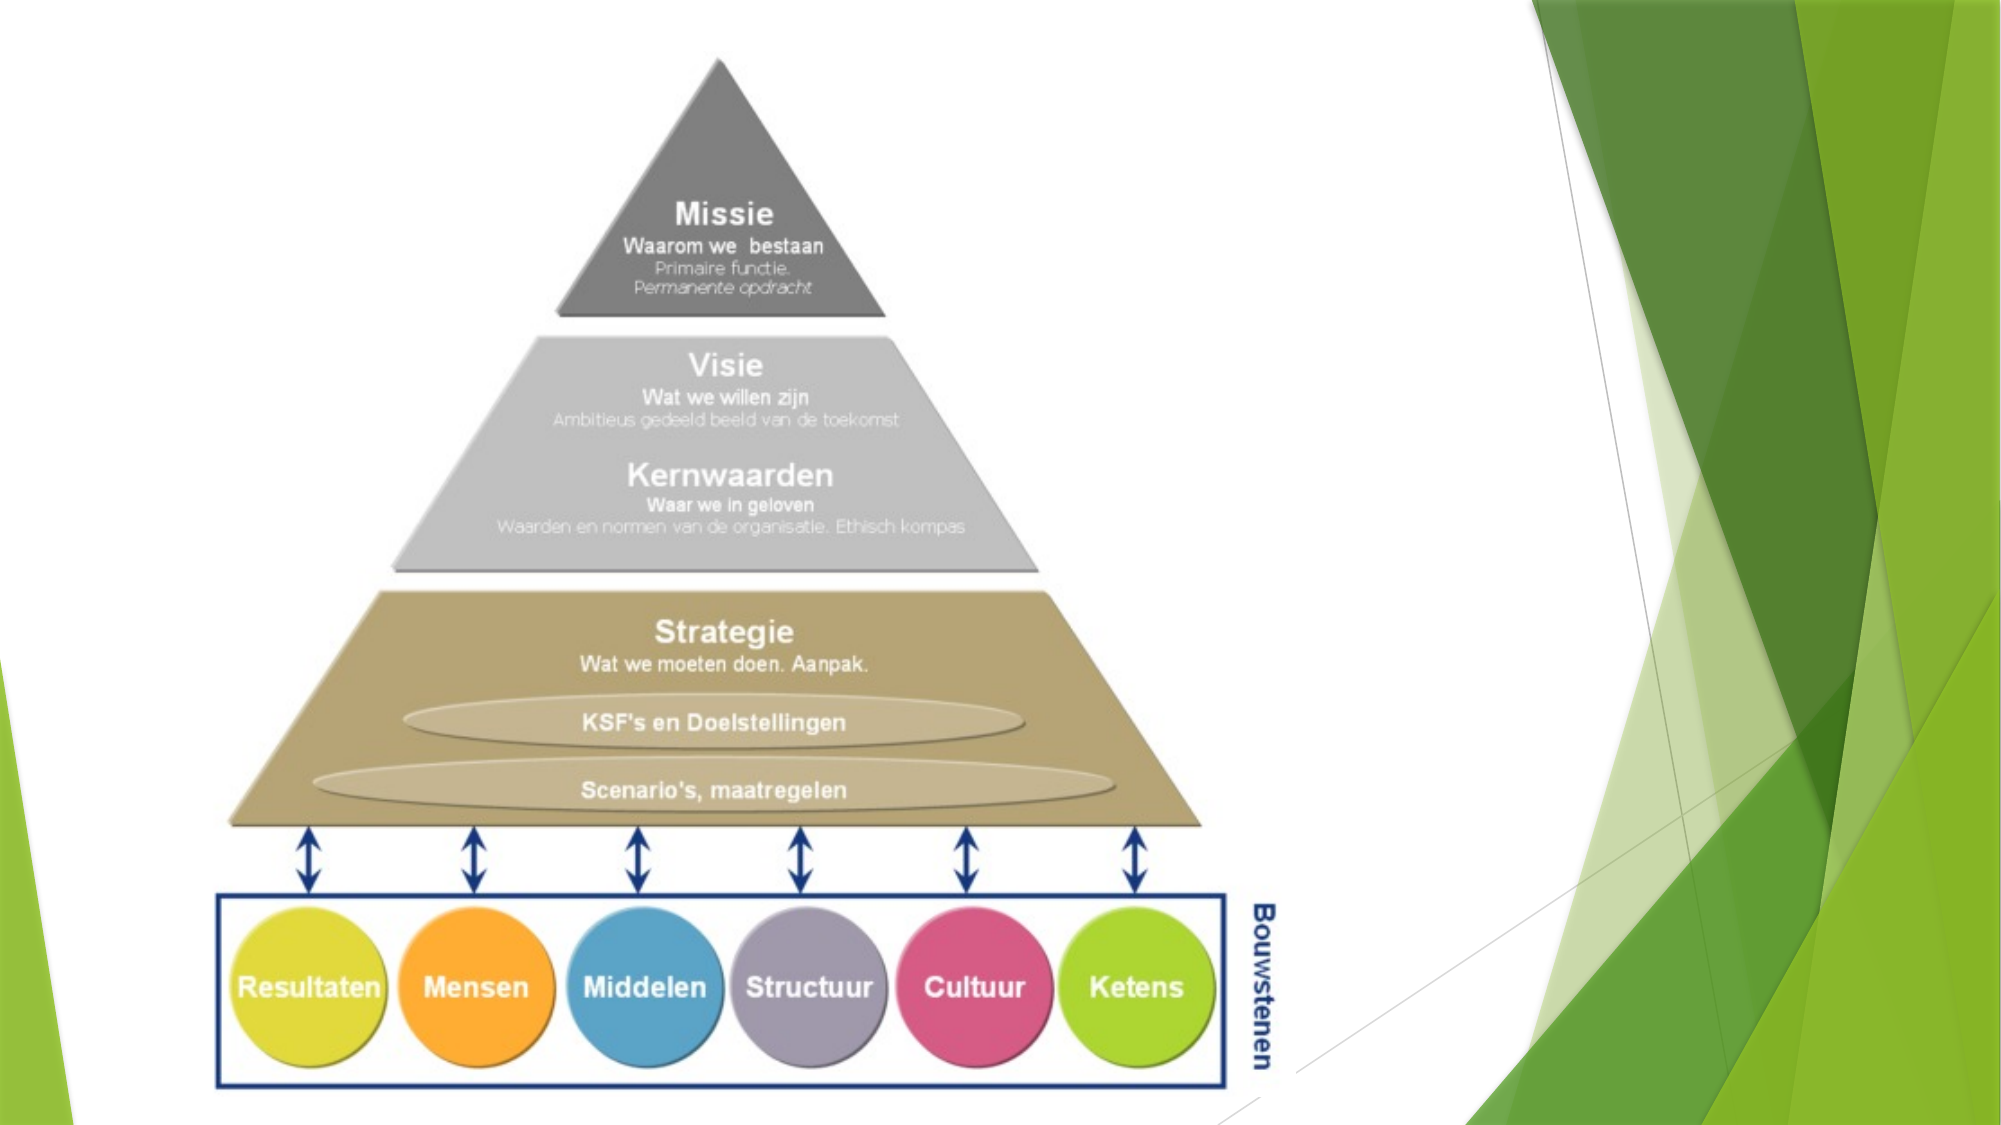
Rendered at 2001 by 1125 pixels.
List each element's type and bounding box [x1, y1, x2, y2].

list [185, 50, 1297, 1097]
